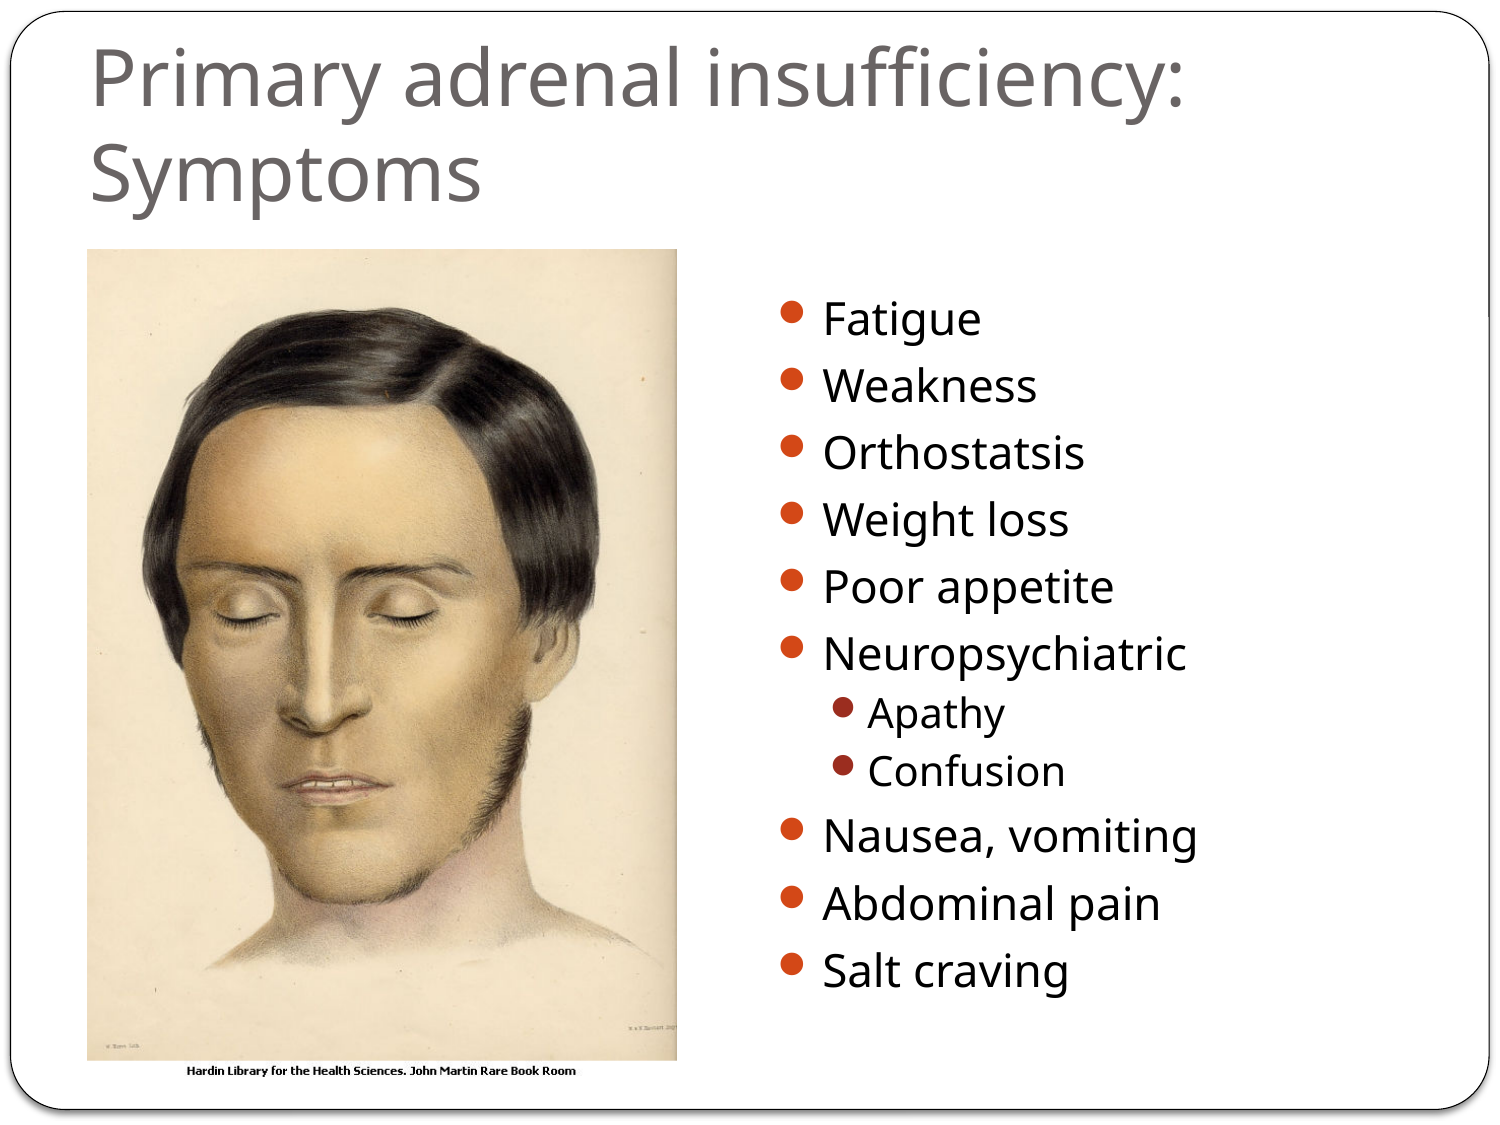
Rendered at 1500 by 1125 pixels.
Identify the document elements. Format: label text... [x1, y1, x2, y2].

title Primary adrenal insufficiency: Symptoms [75, 20, 1313, 233]
list Fatigue Weakness Orthostatsis Weight loss Poor appetite Neuropsychiatric Apathy Confusion Nausea, vomiting Abdominal pain Salt craving [762, 282, 1425, 1006]
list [87, 249, 677, 1081]
